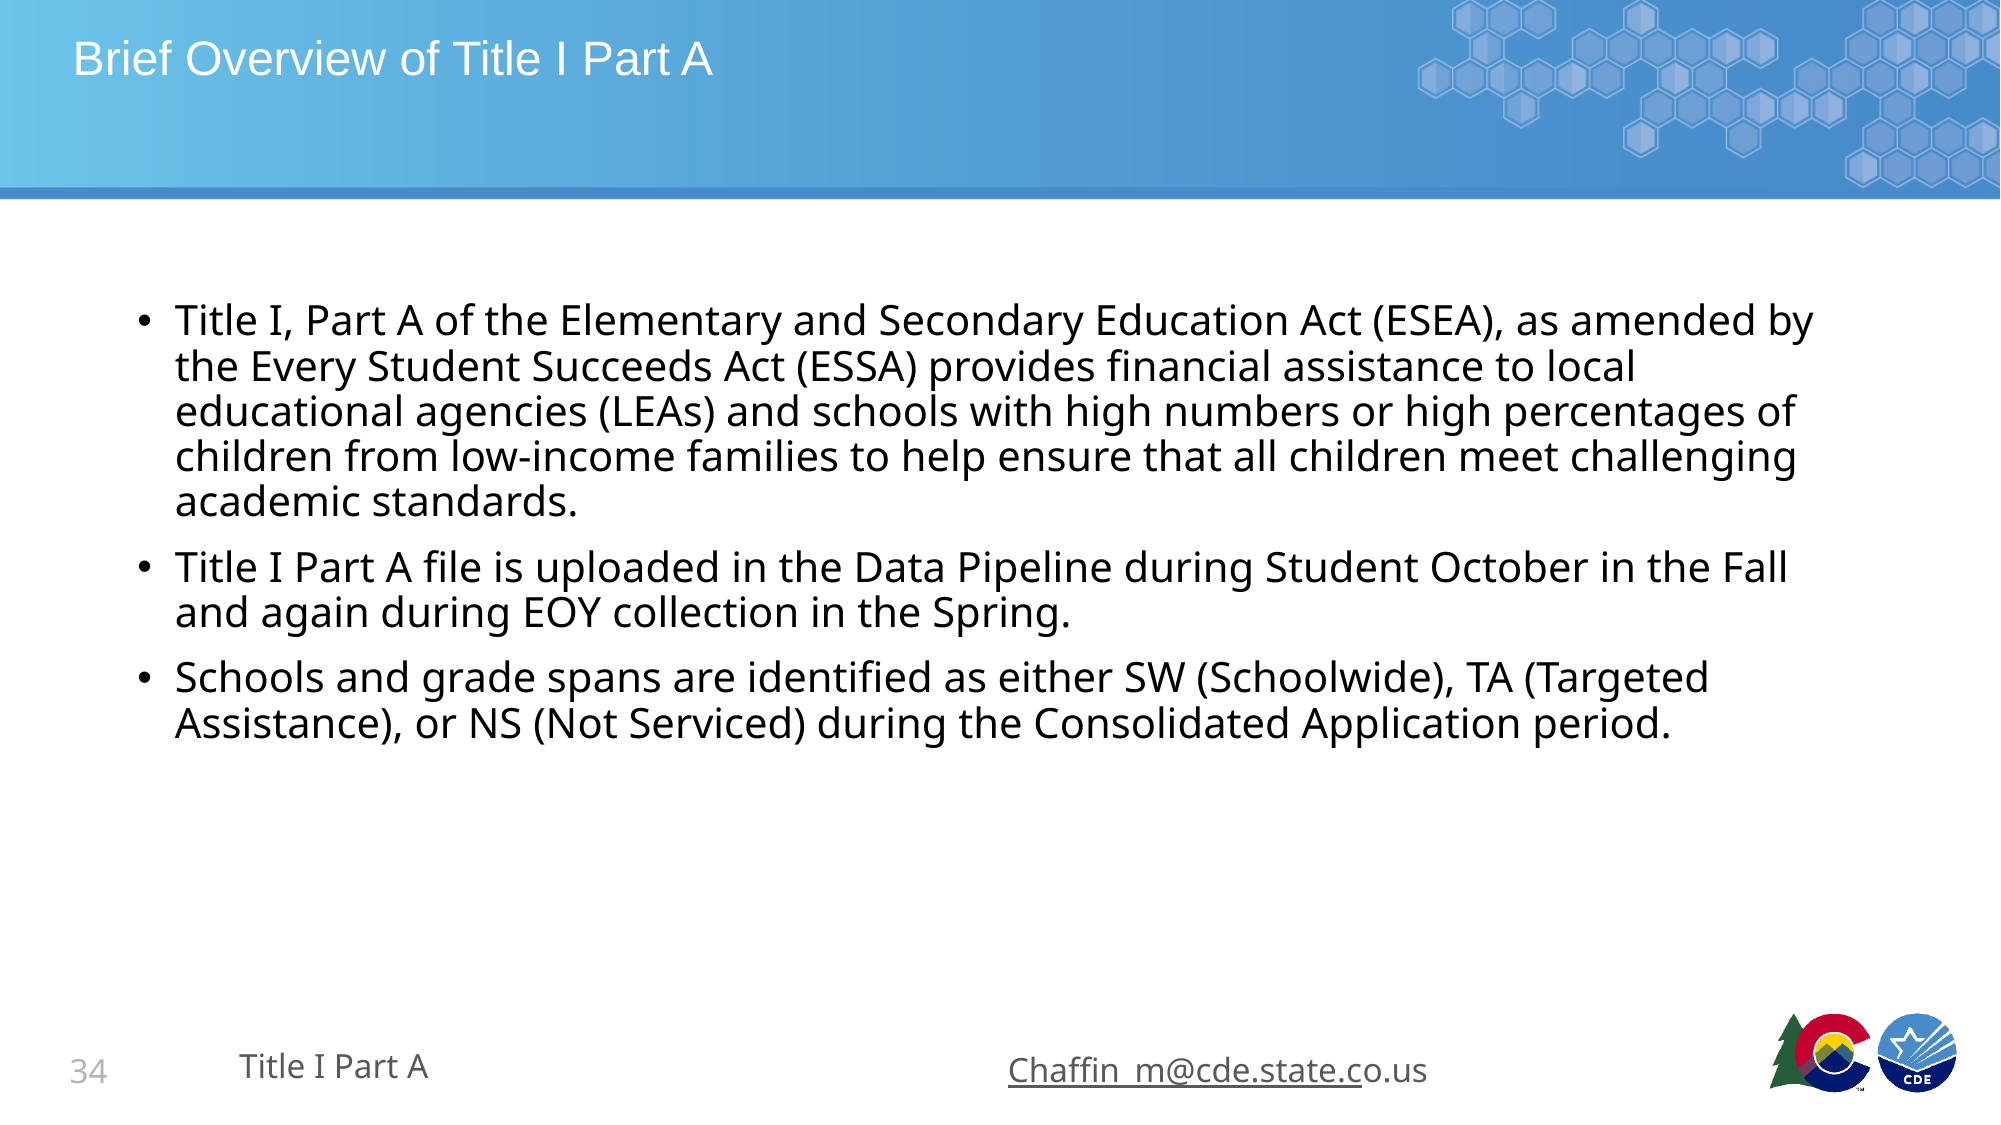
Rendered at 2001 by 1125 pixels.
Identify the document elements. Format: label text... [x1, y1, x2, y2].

picture [1768, 1012, 1957, 1093]
picture [0, 0, 2000, 200]
list Chaffin_m@cde.state.co.us [992, 1042, 1714, 1103]
title Brief Overview of Title I Part A [72, 33, 1396, 182]
slide_number 34 [54, 1042, 191, 1103]
list Title I Part A [224, 1042, 960, 1103]
list Title I, Part A of the Elementary and Secondary Education Act (ESEA), as amended by the Every Student Succeeds Act (ESSA) provides financial assistance to local educational agencies (LEAs) and schools with high numbers or high percentages of children from low-income families to help ensure that all children meet challenging academic standards. Title I Part A file is uploaded in the Data Pipeline during Student October in the Fall and again during EOY collection in the Spring. Schools and grade spans are identified as either SW (Schoolwide), TA (Targeted Assistance), or NS (Not Serviced) during the Consolidated Application period. [137, 299, 1863, 969]
